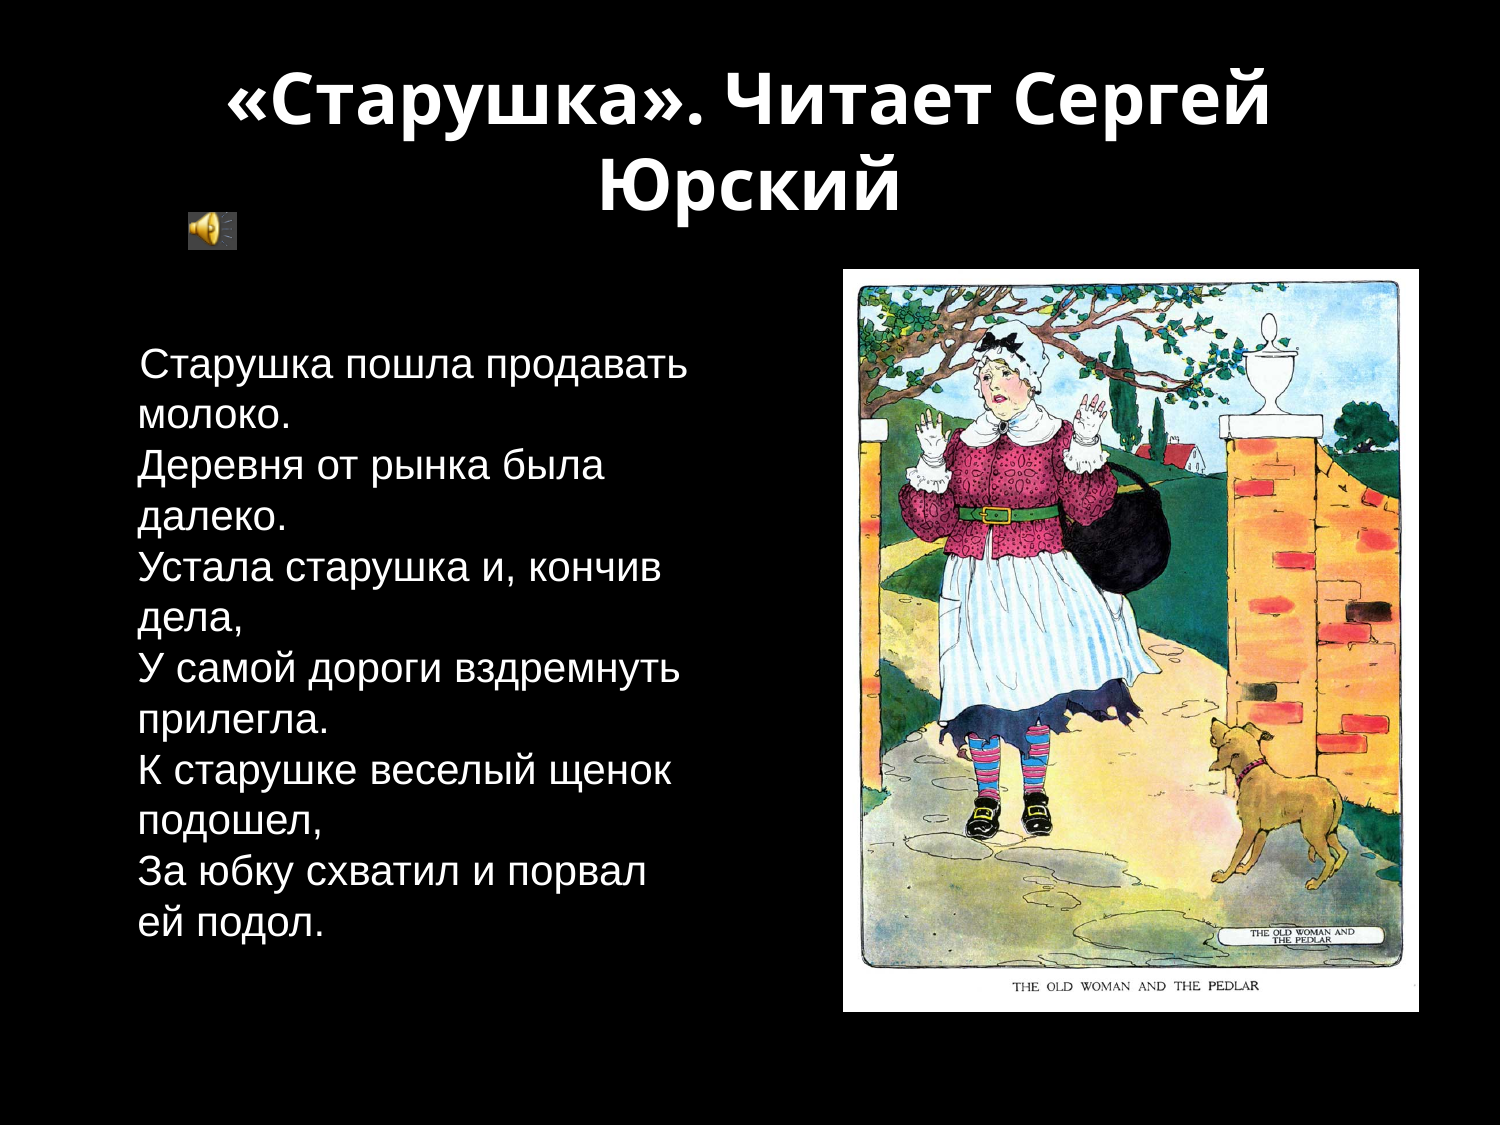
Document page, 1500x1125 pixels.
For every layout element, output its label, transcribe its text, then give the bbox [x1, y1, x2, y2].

title «Старушка». Читает Сергей Юрский [75, 45, 1425, 233]
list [843, 269, 1420, 1013]
picture [187, 210, 238, 252]
list Старушка пошла продавать молоко. Деревня от рынка была далеко. Устала старушка и, кончив дела, У самой дороги вздремнуть прилегла. К старушке веселый щенок подошел, За юбку схватил и порвал ей подол. [46, 269, 710, 1012]
